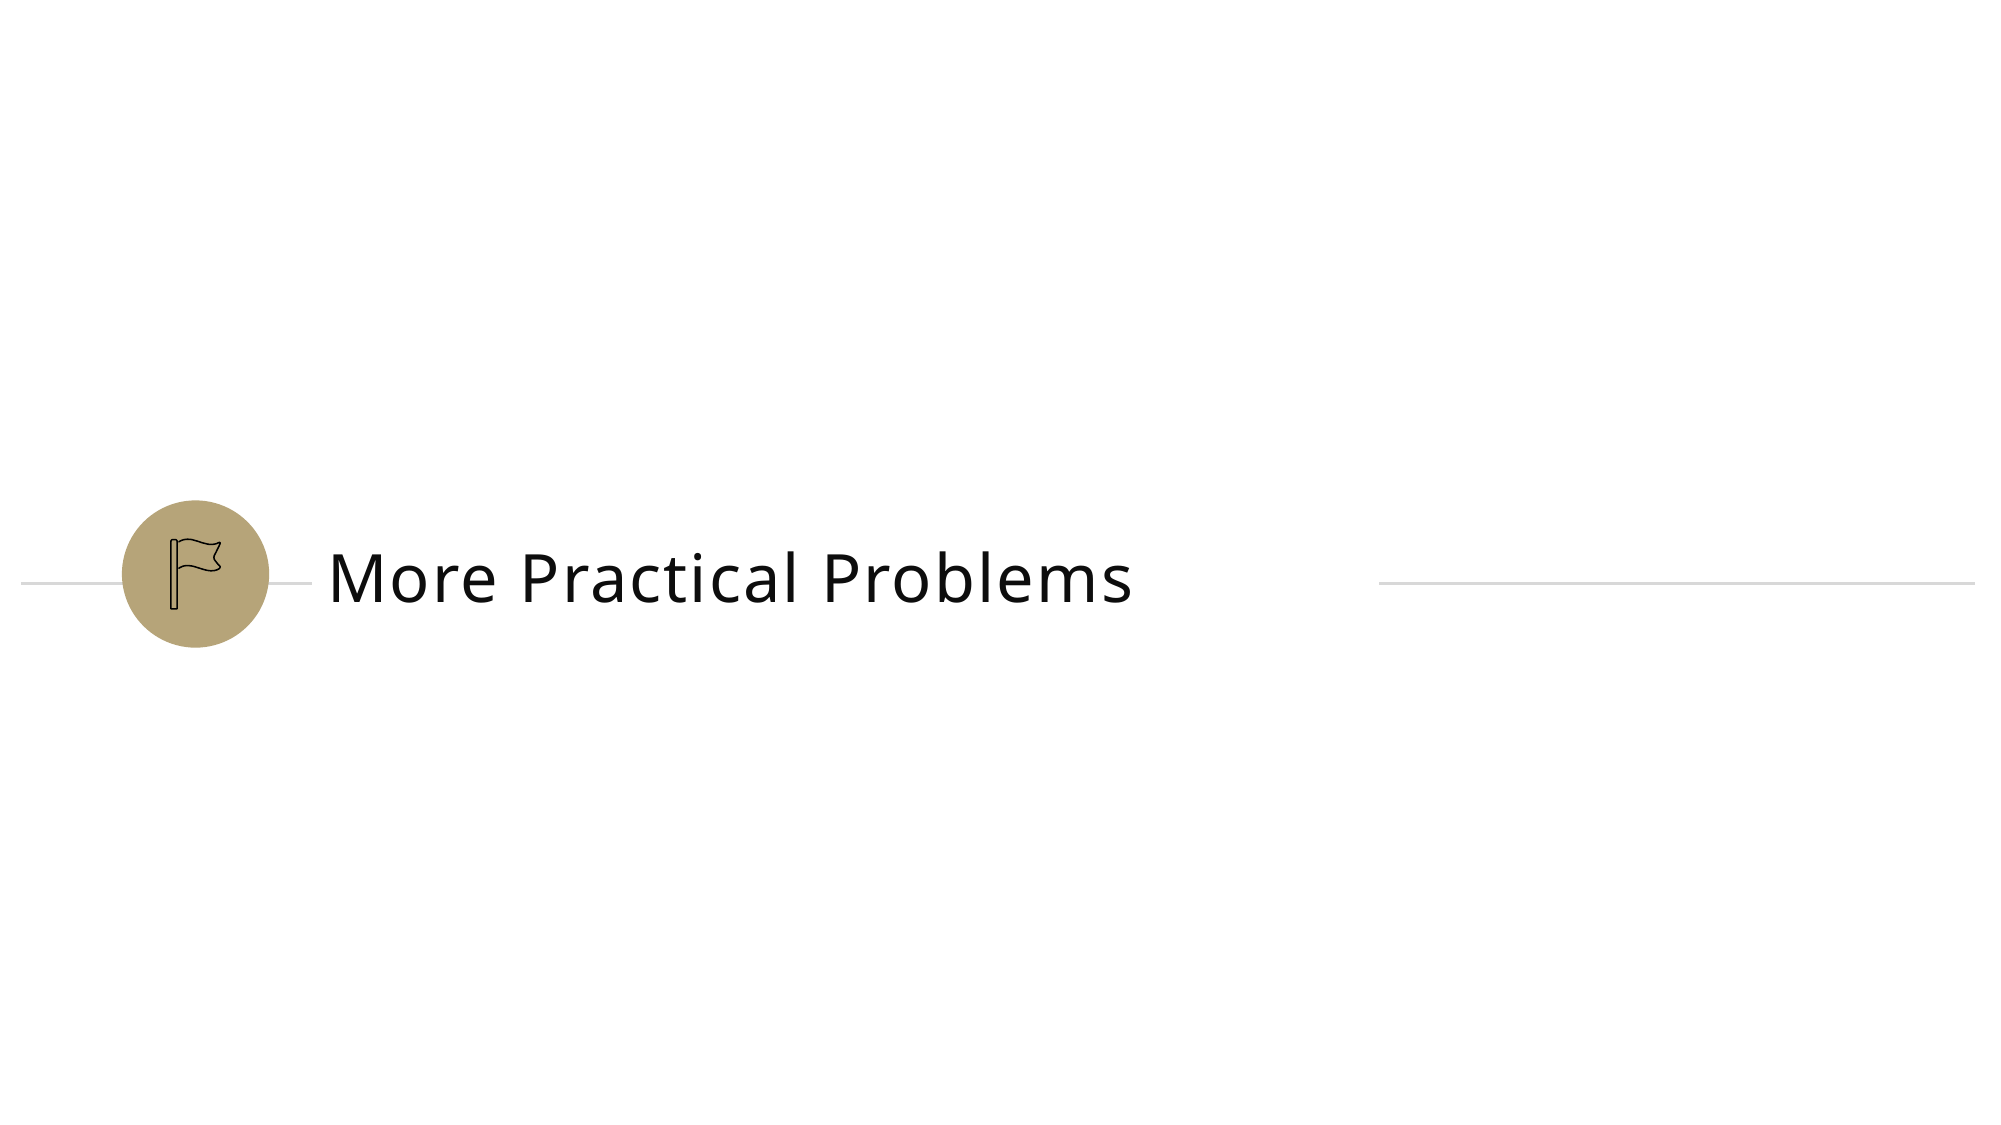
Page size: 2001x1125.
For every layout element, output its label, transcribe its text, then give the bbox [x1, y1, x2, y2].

title More Practical Problems [312, 535, 1379, 633]
